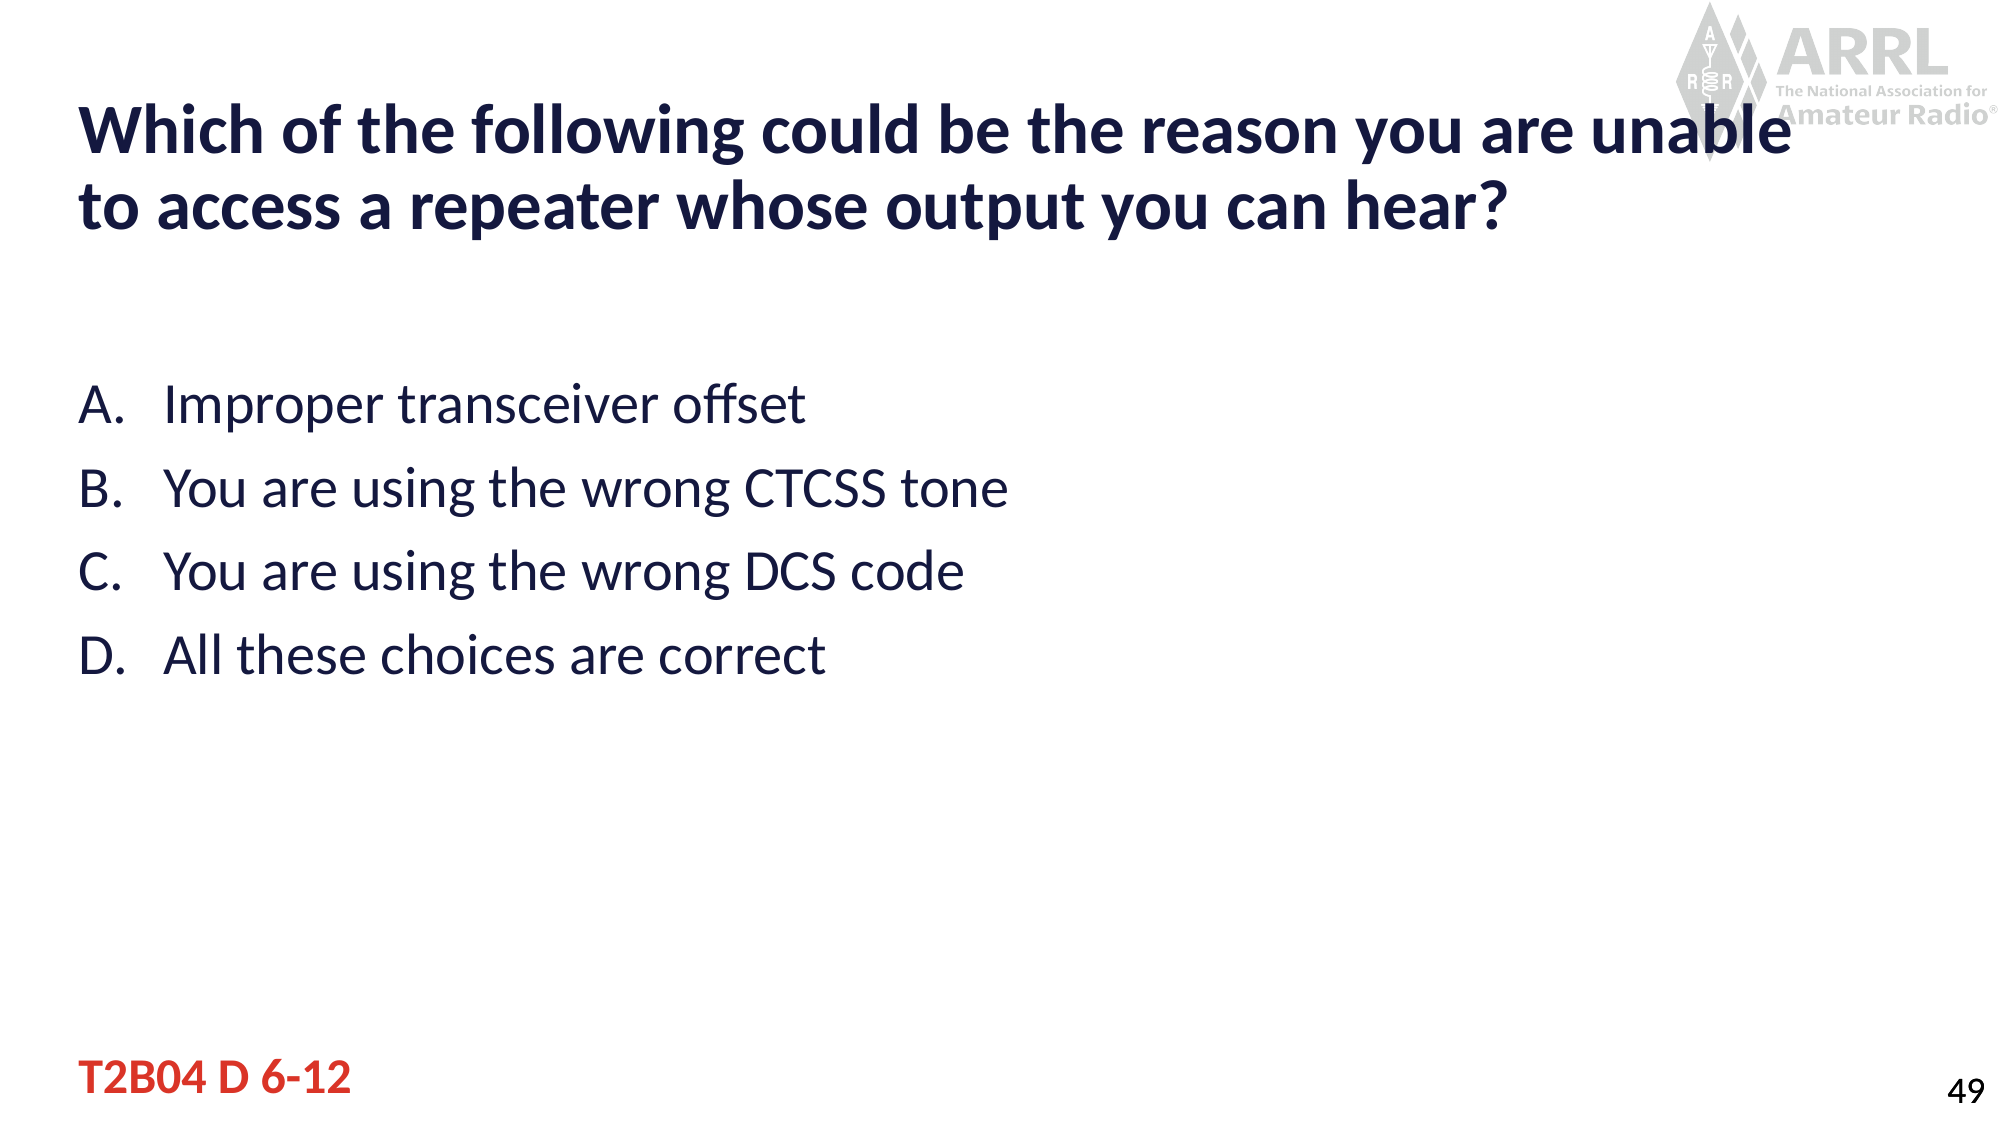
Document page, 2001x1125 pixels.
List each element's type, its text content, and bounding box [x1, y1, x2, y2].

title Which of the following could be the reason you are unable to access a repeater whose output you can hear? [63, 59, 1863, 278]
picture [1674, 0, 2000, 164]
list Improper transceiver offset You are using the wrong CTCSS tone You are using the wrong DCS code All these choices are correct [63, 365, 1863, 989]
text_box T2B04 D 6-12 [63, 1036, 921, 1112]
